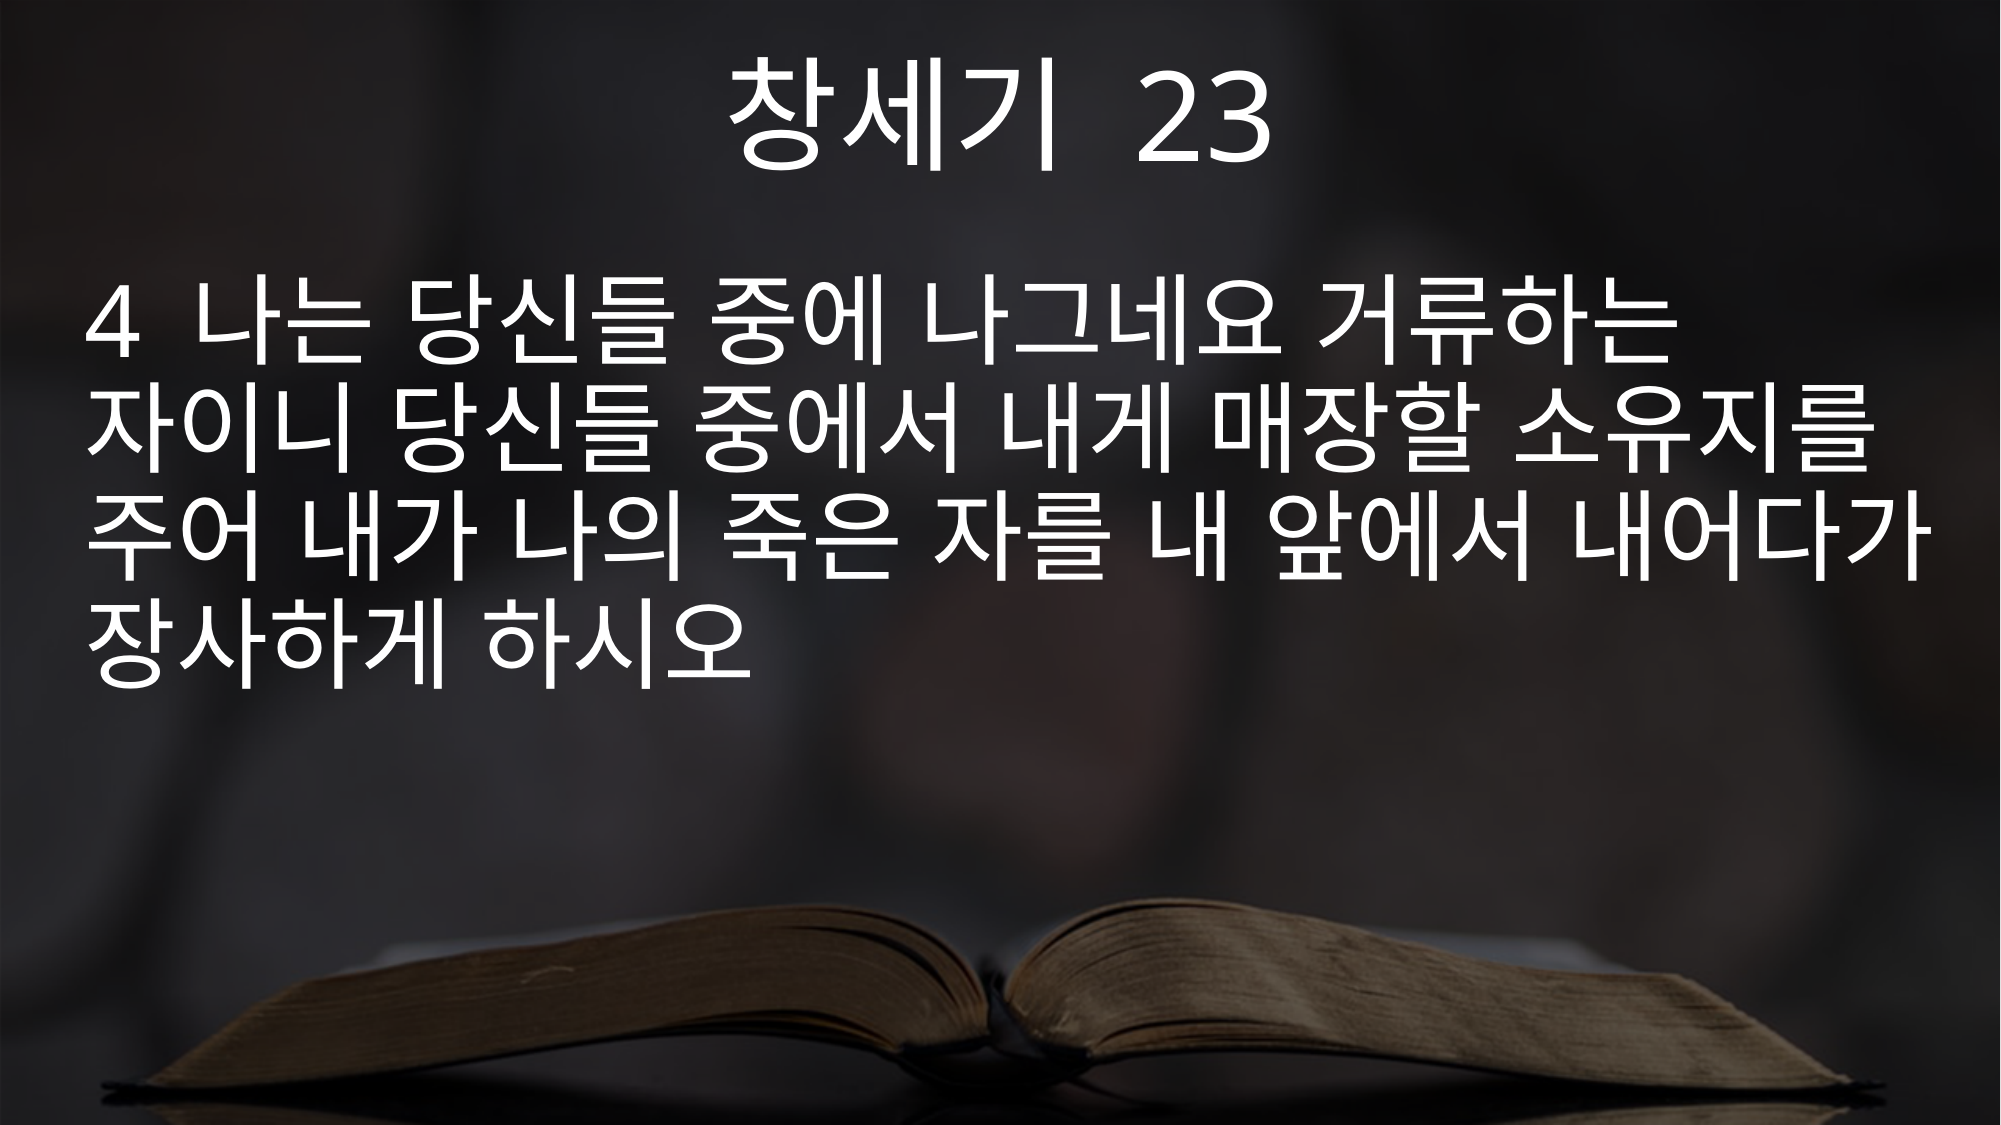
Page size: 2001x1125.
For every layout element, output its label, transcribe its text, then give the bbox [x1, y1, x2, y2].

footer 창세기 23 [0, 32, 2000, 192]
list 4 나는 당신들 중에 나그네요 거류하는 자이니 당신들 중에서 내게 매장할 소유지를 주어 내가 나의 죽은 자를 내 앞에서 내어다가 장사하게 하시오 [69, 263, 1953, 423]
picture [0, 0, 2001, 1125]
